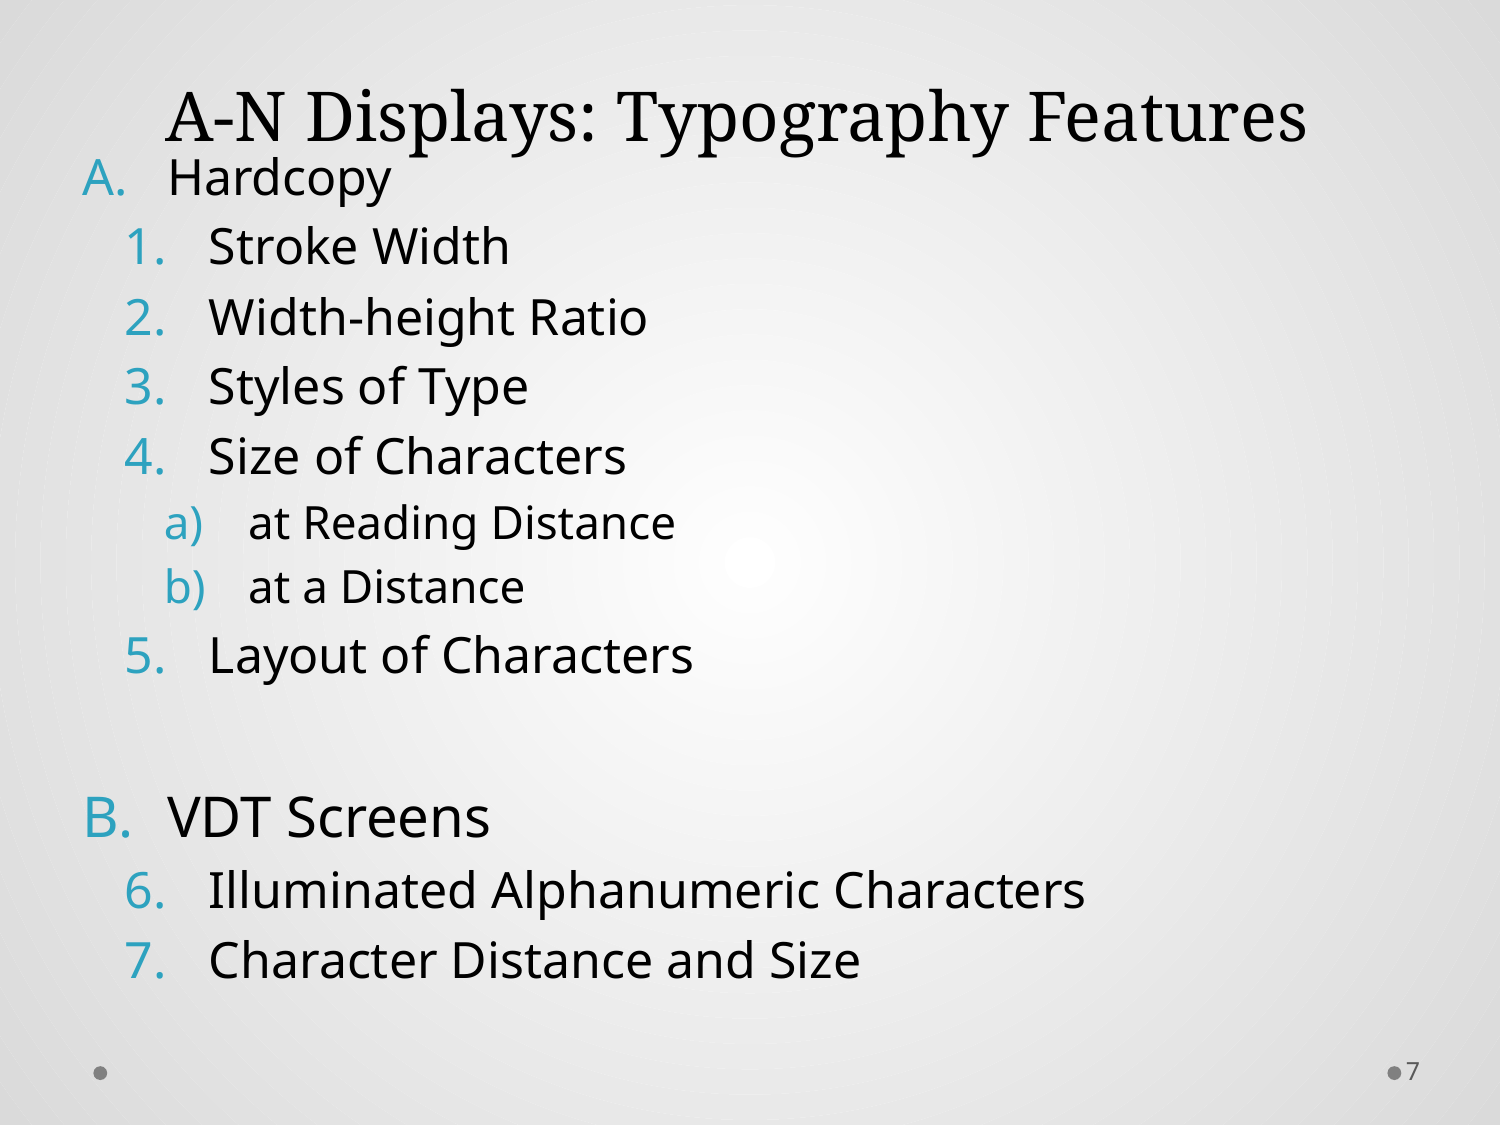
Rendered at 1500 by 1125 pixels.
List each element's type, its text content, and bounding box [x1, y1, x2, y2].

list Hardcopy Stroke Width Width-height Ratio Styles of Type Size of Characters at Reading Distance at a Distance Layout of Characters VDT Screens Illuminated Alphanumeric Characters Character Distance and Size [50, 137, 1400, 1113]
slide_number 7 [1401, 1042, 1494, 1103]
title A-N Displays: Typography Features [62, 62, 1413, 163]
